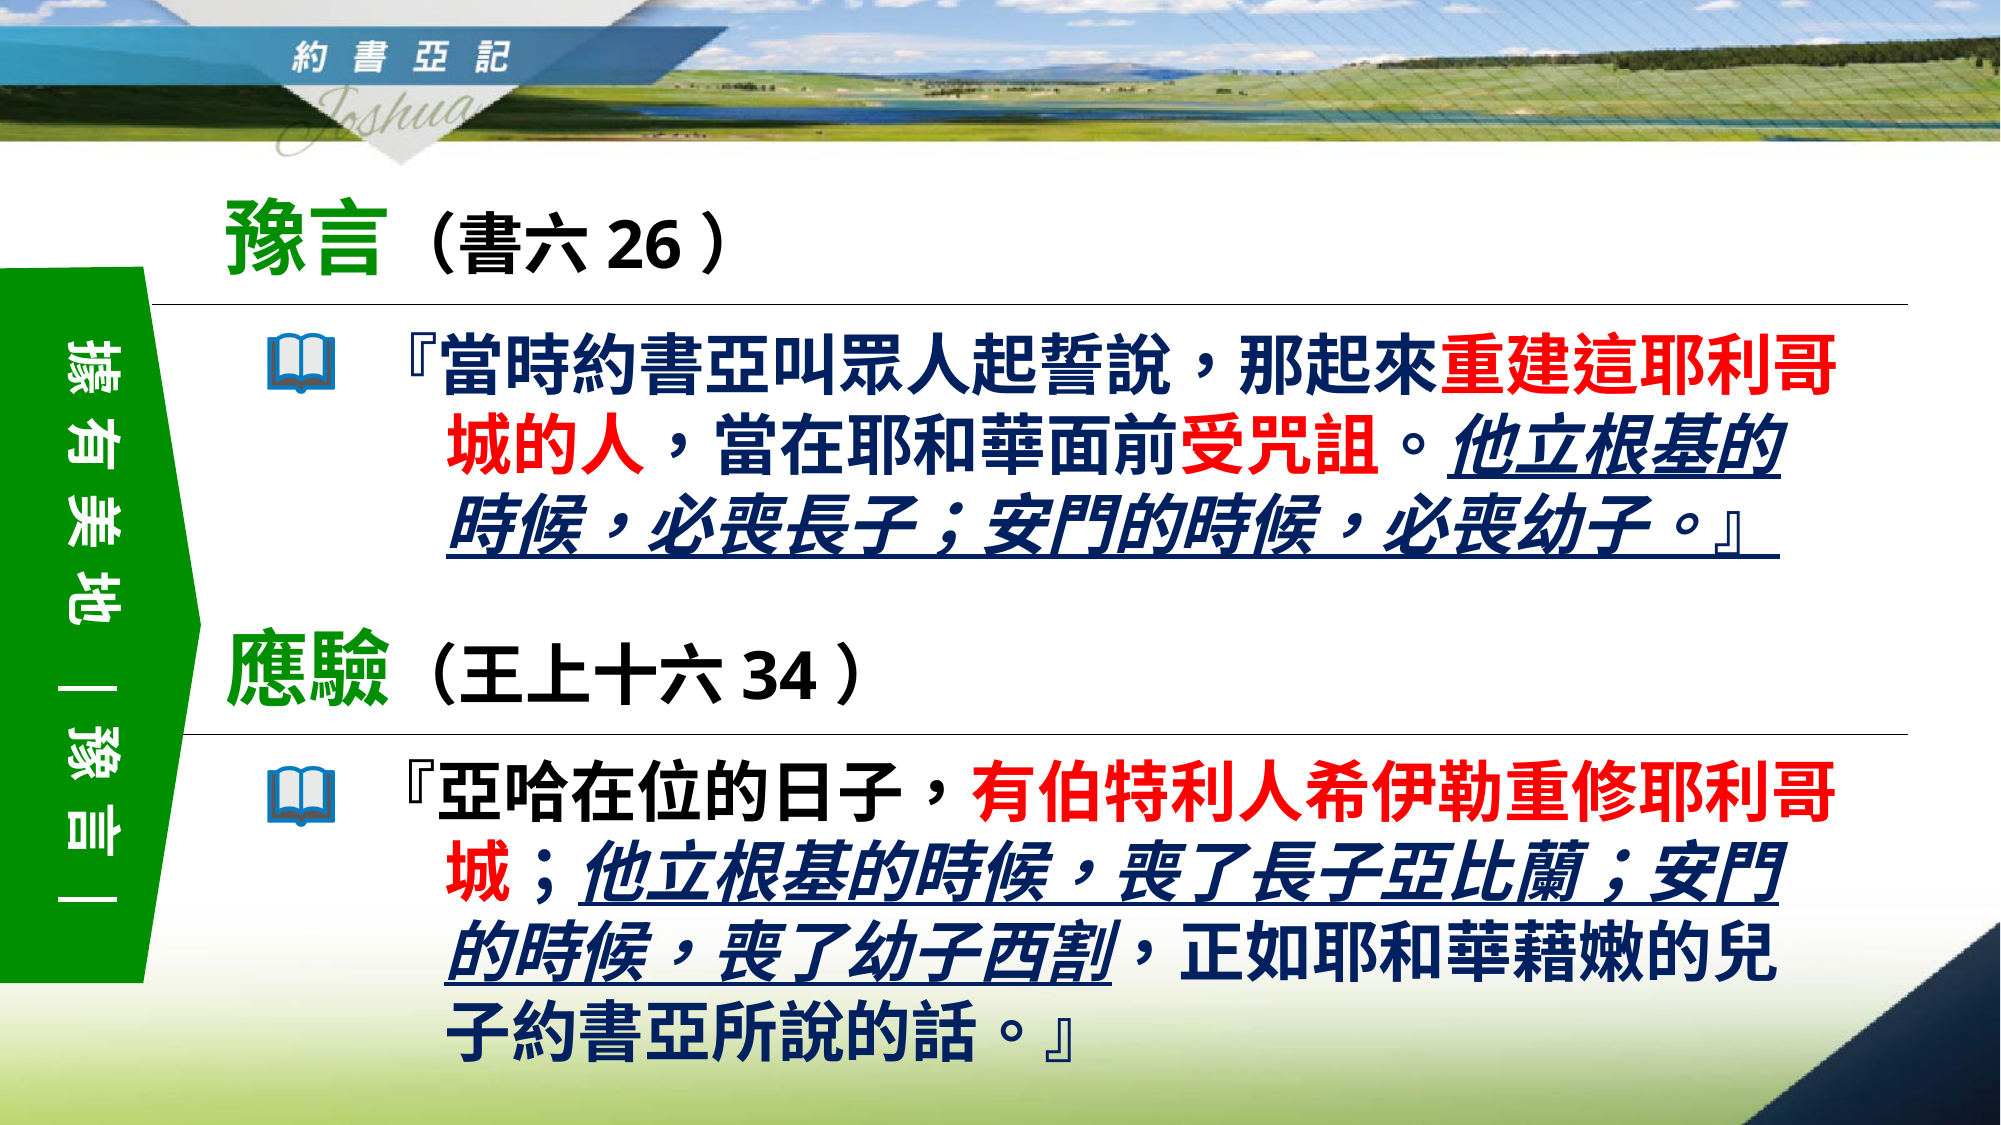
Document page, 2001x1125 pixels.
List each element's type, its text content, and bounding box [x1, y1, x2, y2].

text_box 應驗（王上十六34） [210, 608, 1742, 724]
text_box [266, 315, 1861, 573]
text_box 豫言（書六26） [209, 178, 1741, 293]
text_box [0, 265, 202, 985]
text_box 據有美地 豫言 [38, 324, 137, 933]
picture [0, 0, 2001, 1125]
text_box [266, 742, 1861, 1081]
